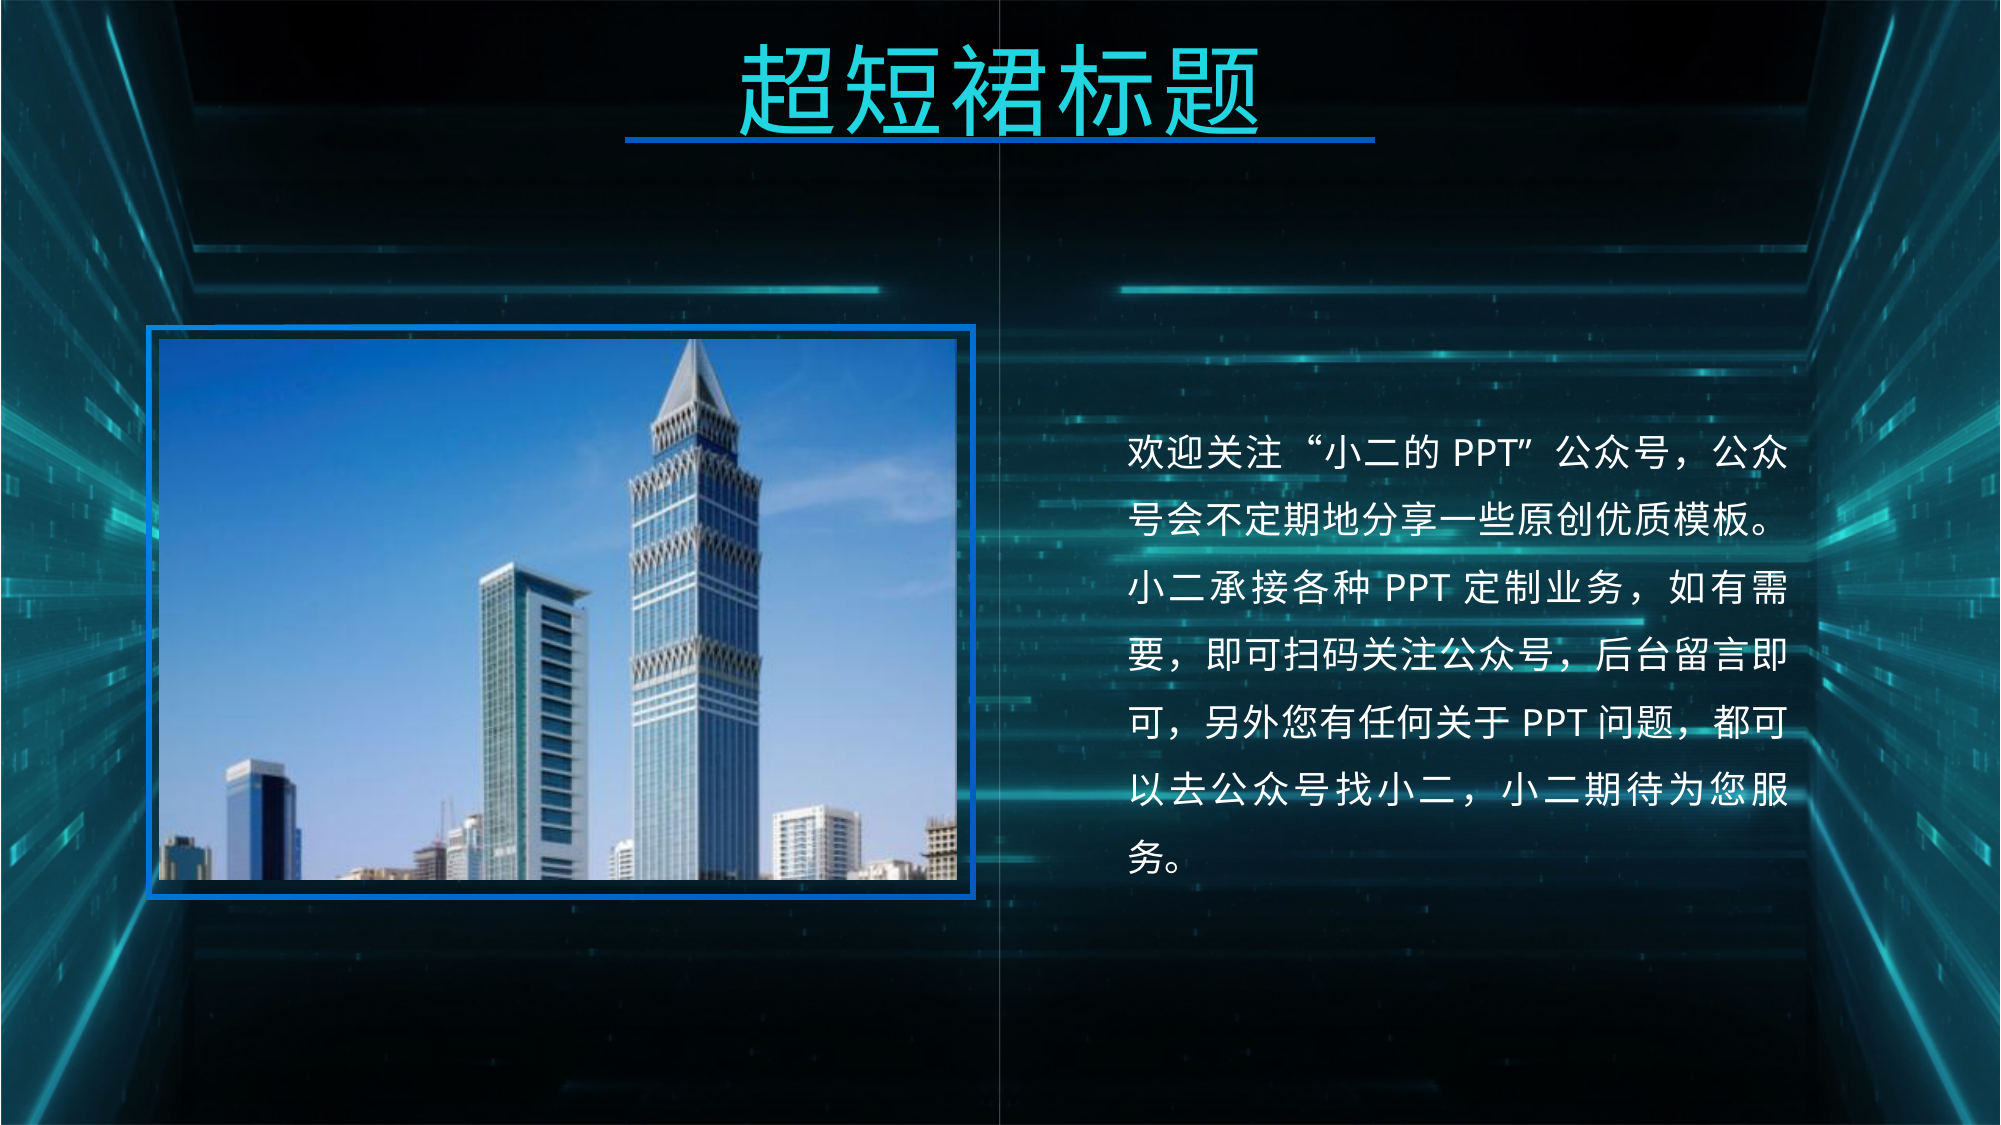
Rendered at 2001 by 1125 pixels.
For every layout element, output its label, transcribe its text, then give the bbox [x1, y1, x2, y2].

text_box 欢迎关注“小二的PPT” 公众号，公众号会不定期地分享一些原创优质模板。小二承接各种PPT定制业务，如有需要，即可扫码关注公众号，后台留言即可，另外您有任何关于PPT问题，都可以去公众号找小二，小二期待为您服务。 [1112, 398, 1804, 886]
text_box [145, 324, 977, 901]
text_box 超短裙标题 [606, 21, 1393, 157]
picture [2, 1, 999, 1124]
picture [1000, 1, 1999, 1124]
